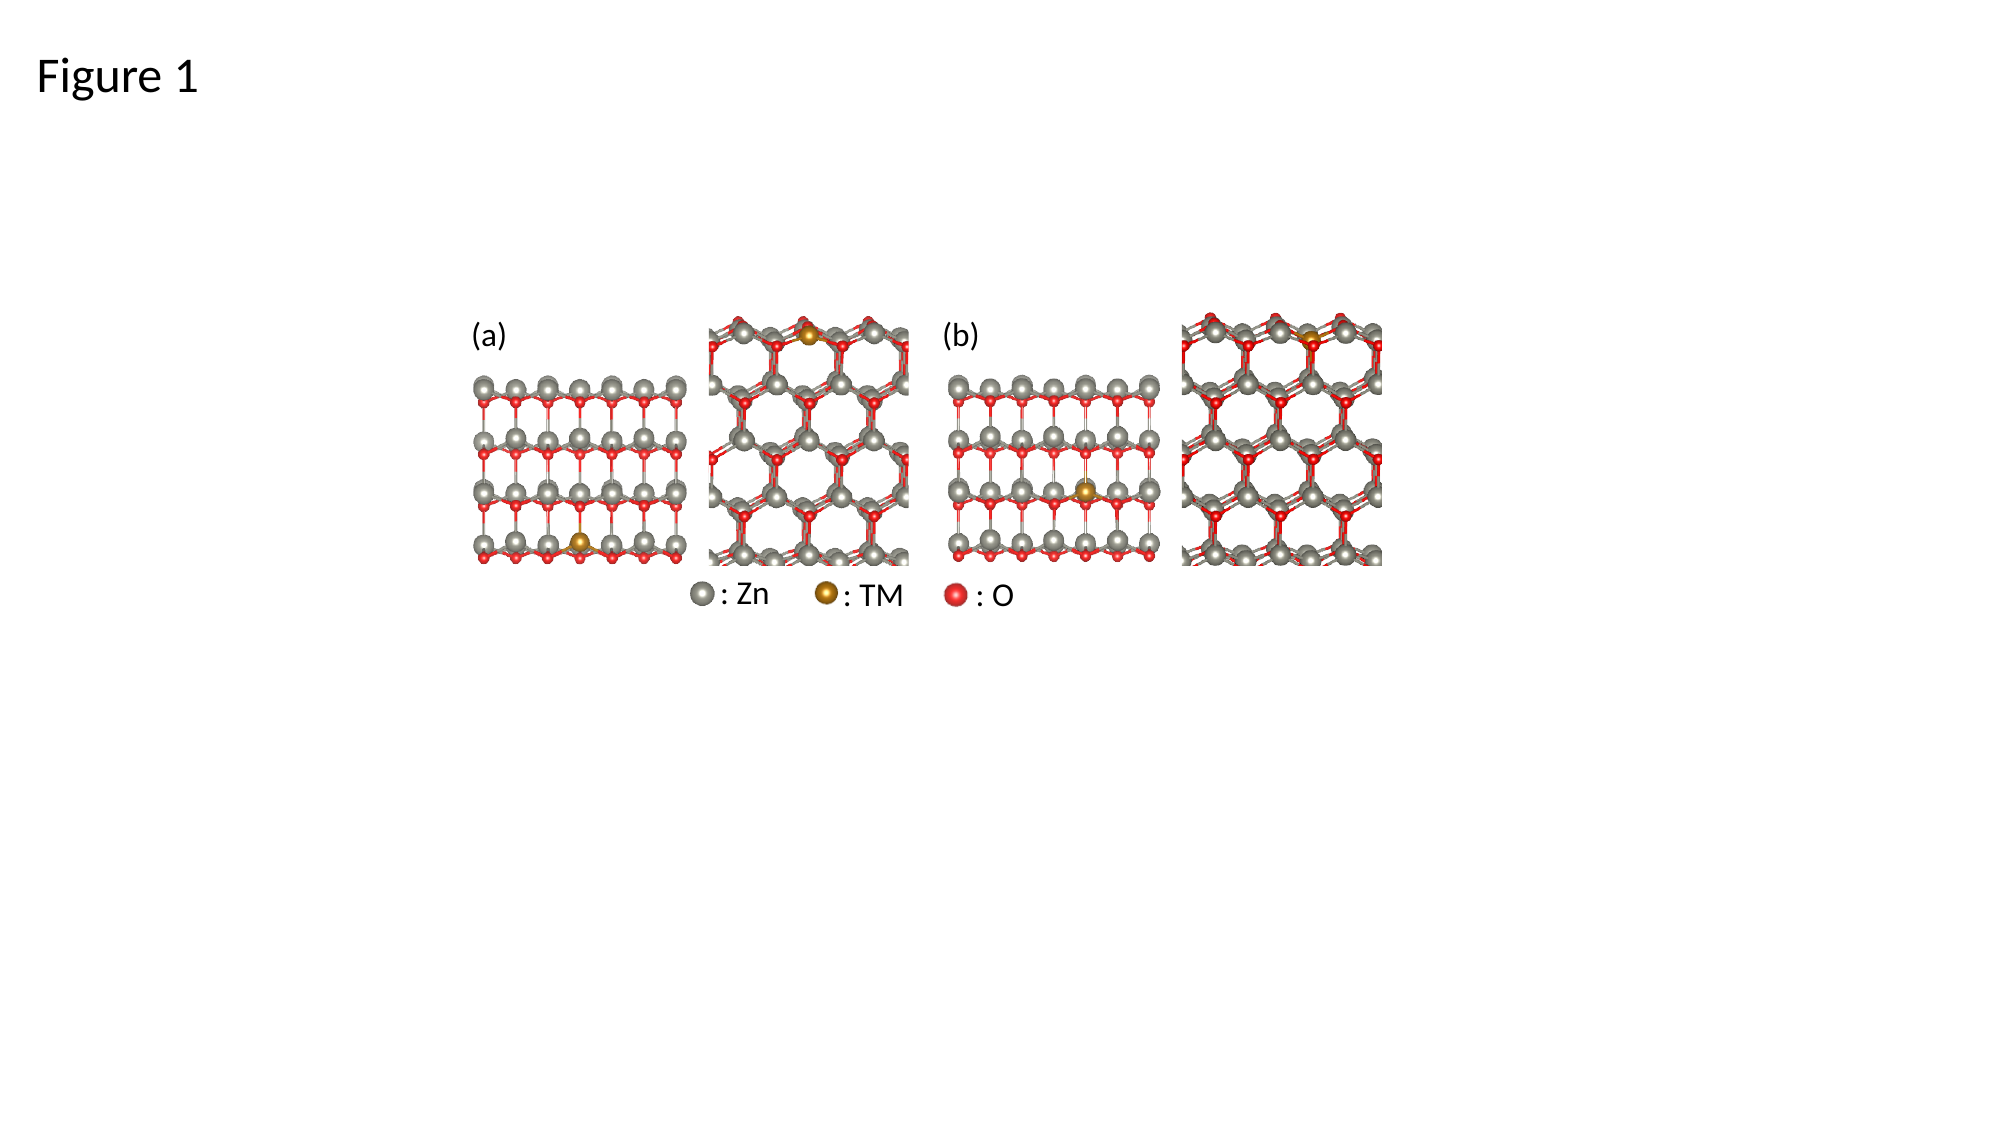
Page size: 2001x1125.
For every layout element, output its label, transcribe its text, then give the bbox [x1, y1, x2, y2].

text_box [451, 305, 1382, 622]
text_box Figure 1 [21, 35, 215, 111]
